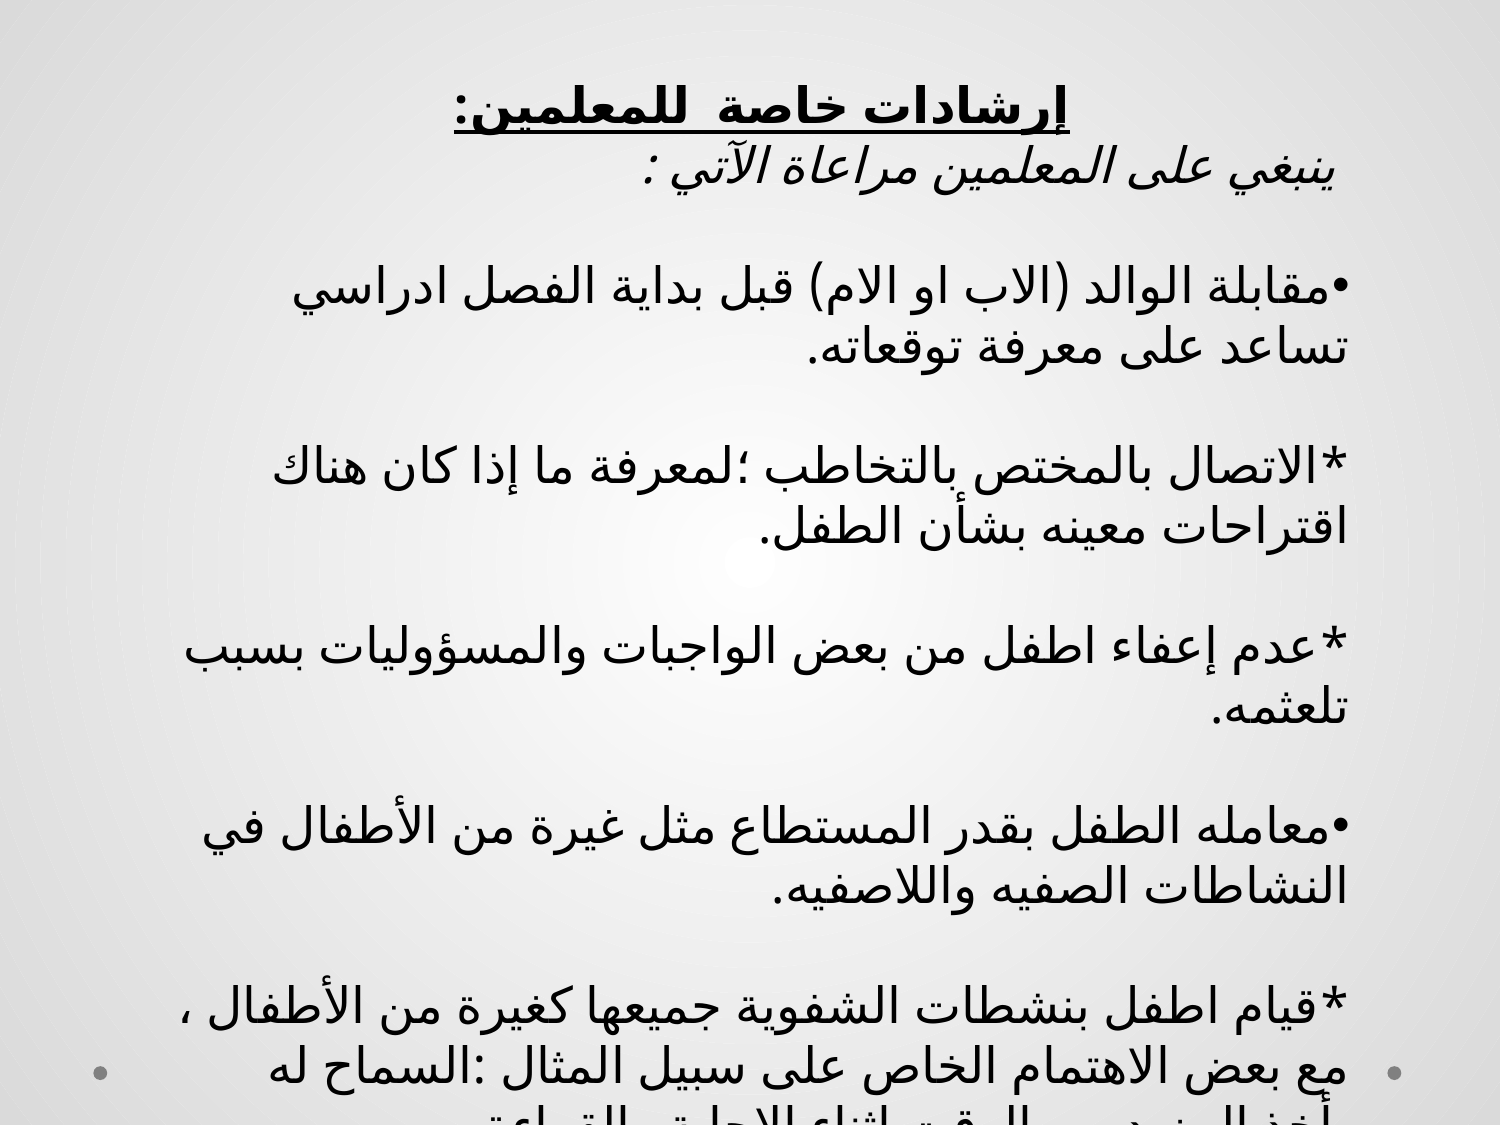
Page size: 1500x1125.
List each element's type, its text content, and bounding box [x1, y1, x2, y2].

text_box إرشادات خاصة للمعلمين: ينبغي على المعلمين مراعاة الآتي : مقابلة الوالد (الاب او الام) قبل بداية الفصل ادراسي تساعد على معرفة توقعاته. *الاتصال بالمختص بالتخاطب ؛لمعرفة ما إذا كان هناك اقتراحات معينه بشأن الطفل. *عدم إعفاء اطفل من بعض الواجبات والمسؤوليات بسبب تلعثمه. معامله الطفل بقدر المستطاع مثل غيرة من الأطفال في النشاطات الصفيه واللاصفيه. *قيام اطفل بنشطات الشفوية جميعها كغيرة من الأطفال ، مع بعض الاهتمام الخاص على سبيل المثال :السماح له بأخذ المزيد من الوقت اثناء الإجابة والقراءة. *احتياج بعض الاطفال نتيجة تلعثمهم ،الى مساعده خاصة لتحقيق النجاح. على سبيل المثال :قد يكون الضعف في قدرته على القراءة نتيجة تلعثمه وليس ضعفه في القراءة،وعليه ينصح بمراعاة ذلك اثناء اختباراتهم. [159, 66, 1365, 1125]
